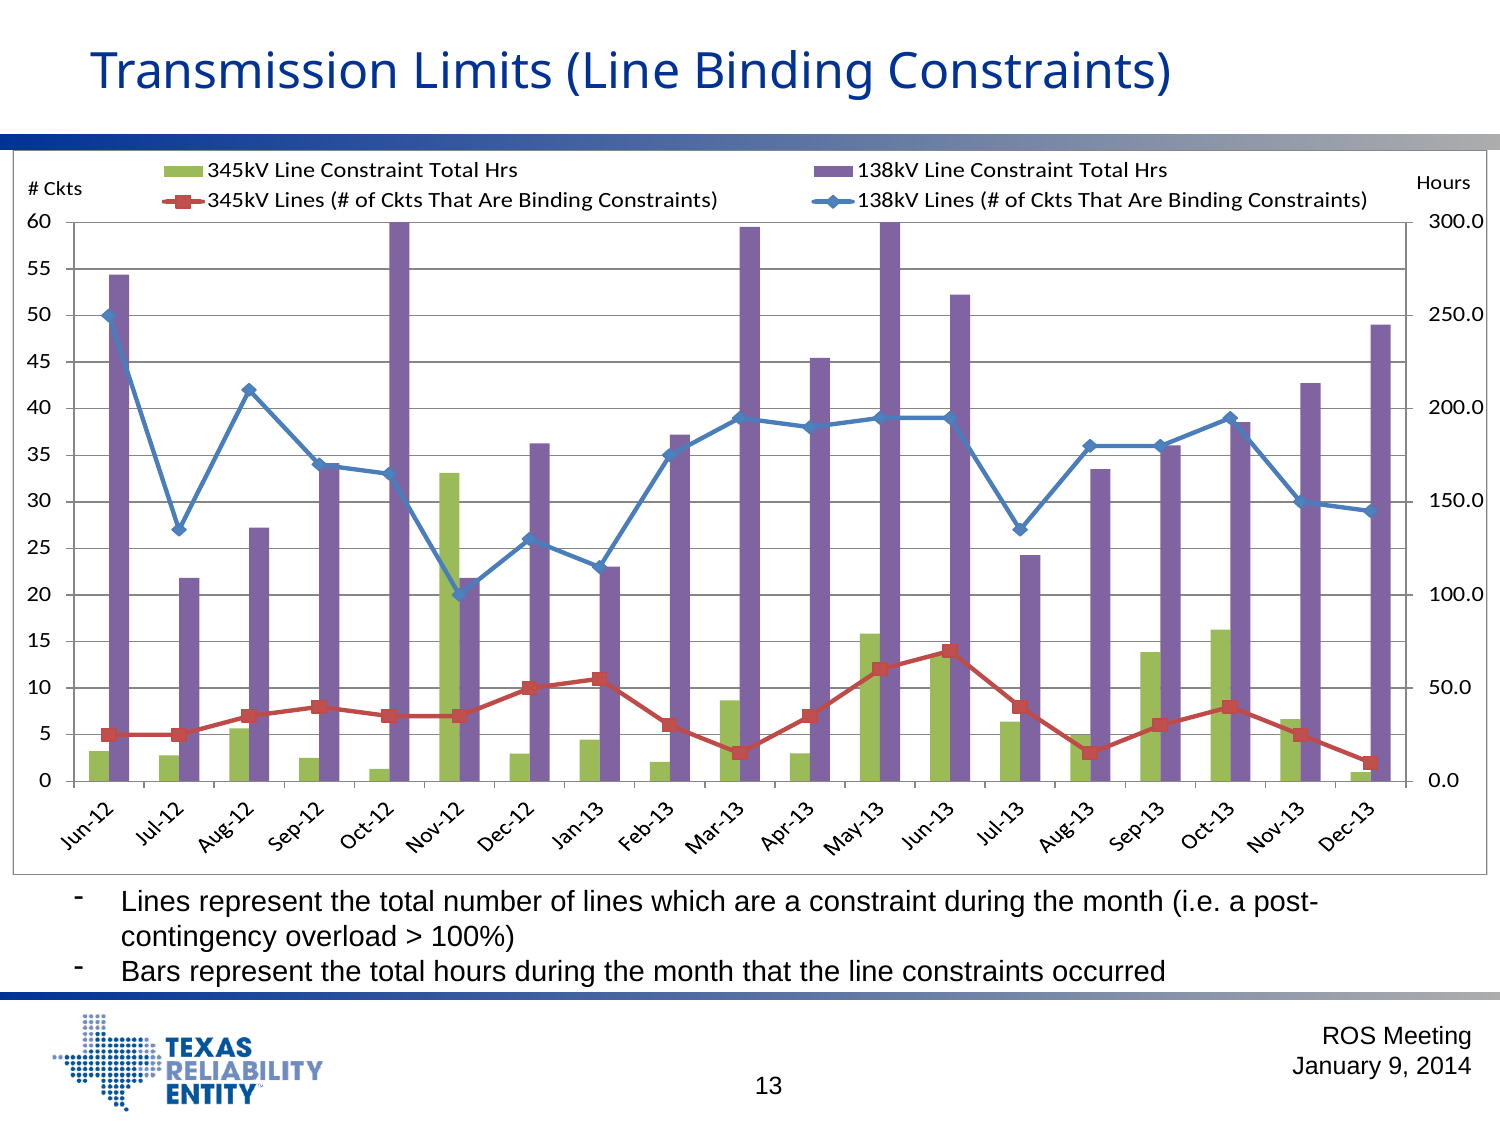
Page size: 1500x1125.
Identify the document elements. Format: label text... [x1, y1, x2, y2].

picture [50, 1012, 325, 1113]
footer ROS Meeting January 9, 2014 [812, 1012, 1488, 1101]
picture [12, 149, 1488, 876]
text_box Lines represent the total number of lines which are a constraint during the month (i.e. a post-contingency overload > 100%) Bars represent the total hours during the month that the line constraints occurred [59, 885, 1463, 995]
title Transmission Limits (Line Binding Constraints) [75, 12, 1450, 125]
